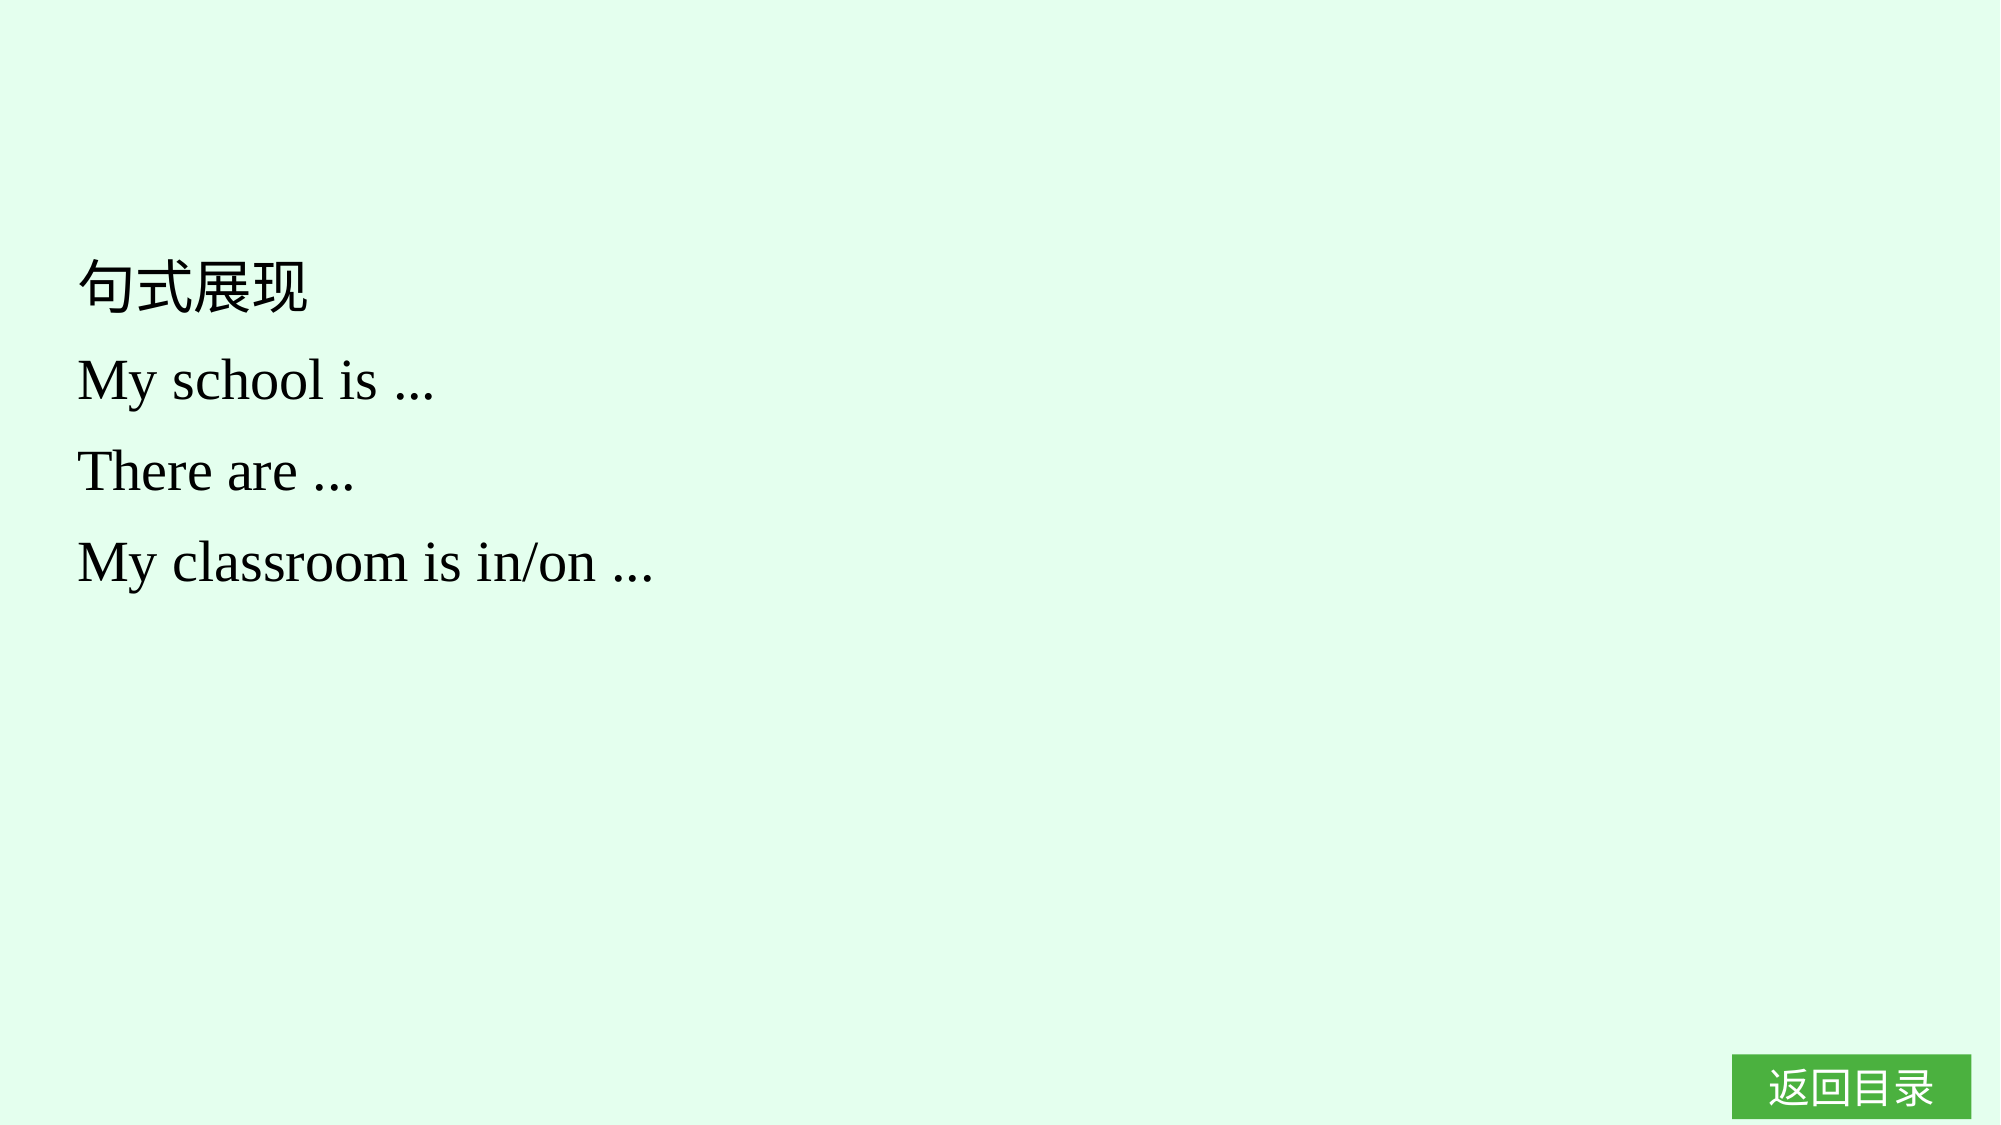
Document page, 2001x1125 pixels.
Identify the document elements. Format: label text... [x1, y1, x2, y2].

text_box 句式展现 My school is ... There are ... My classroom is in/on ... [62, 221, 1938, 601]
